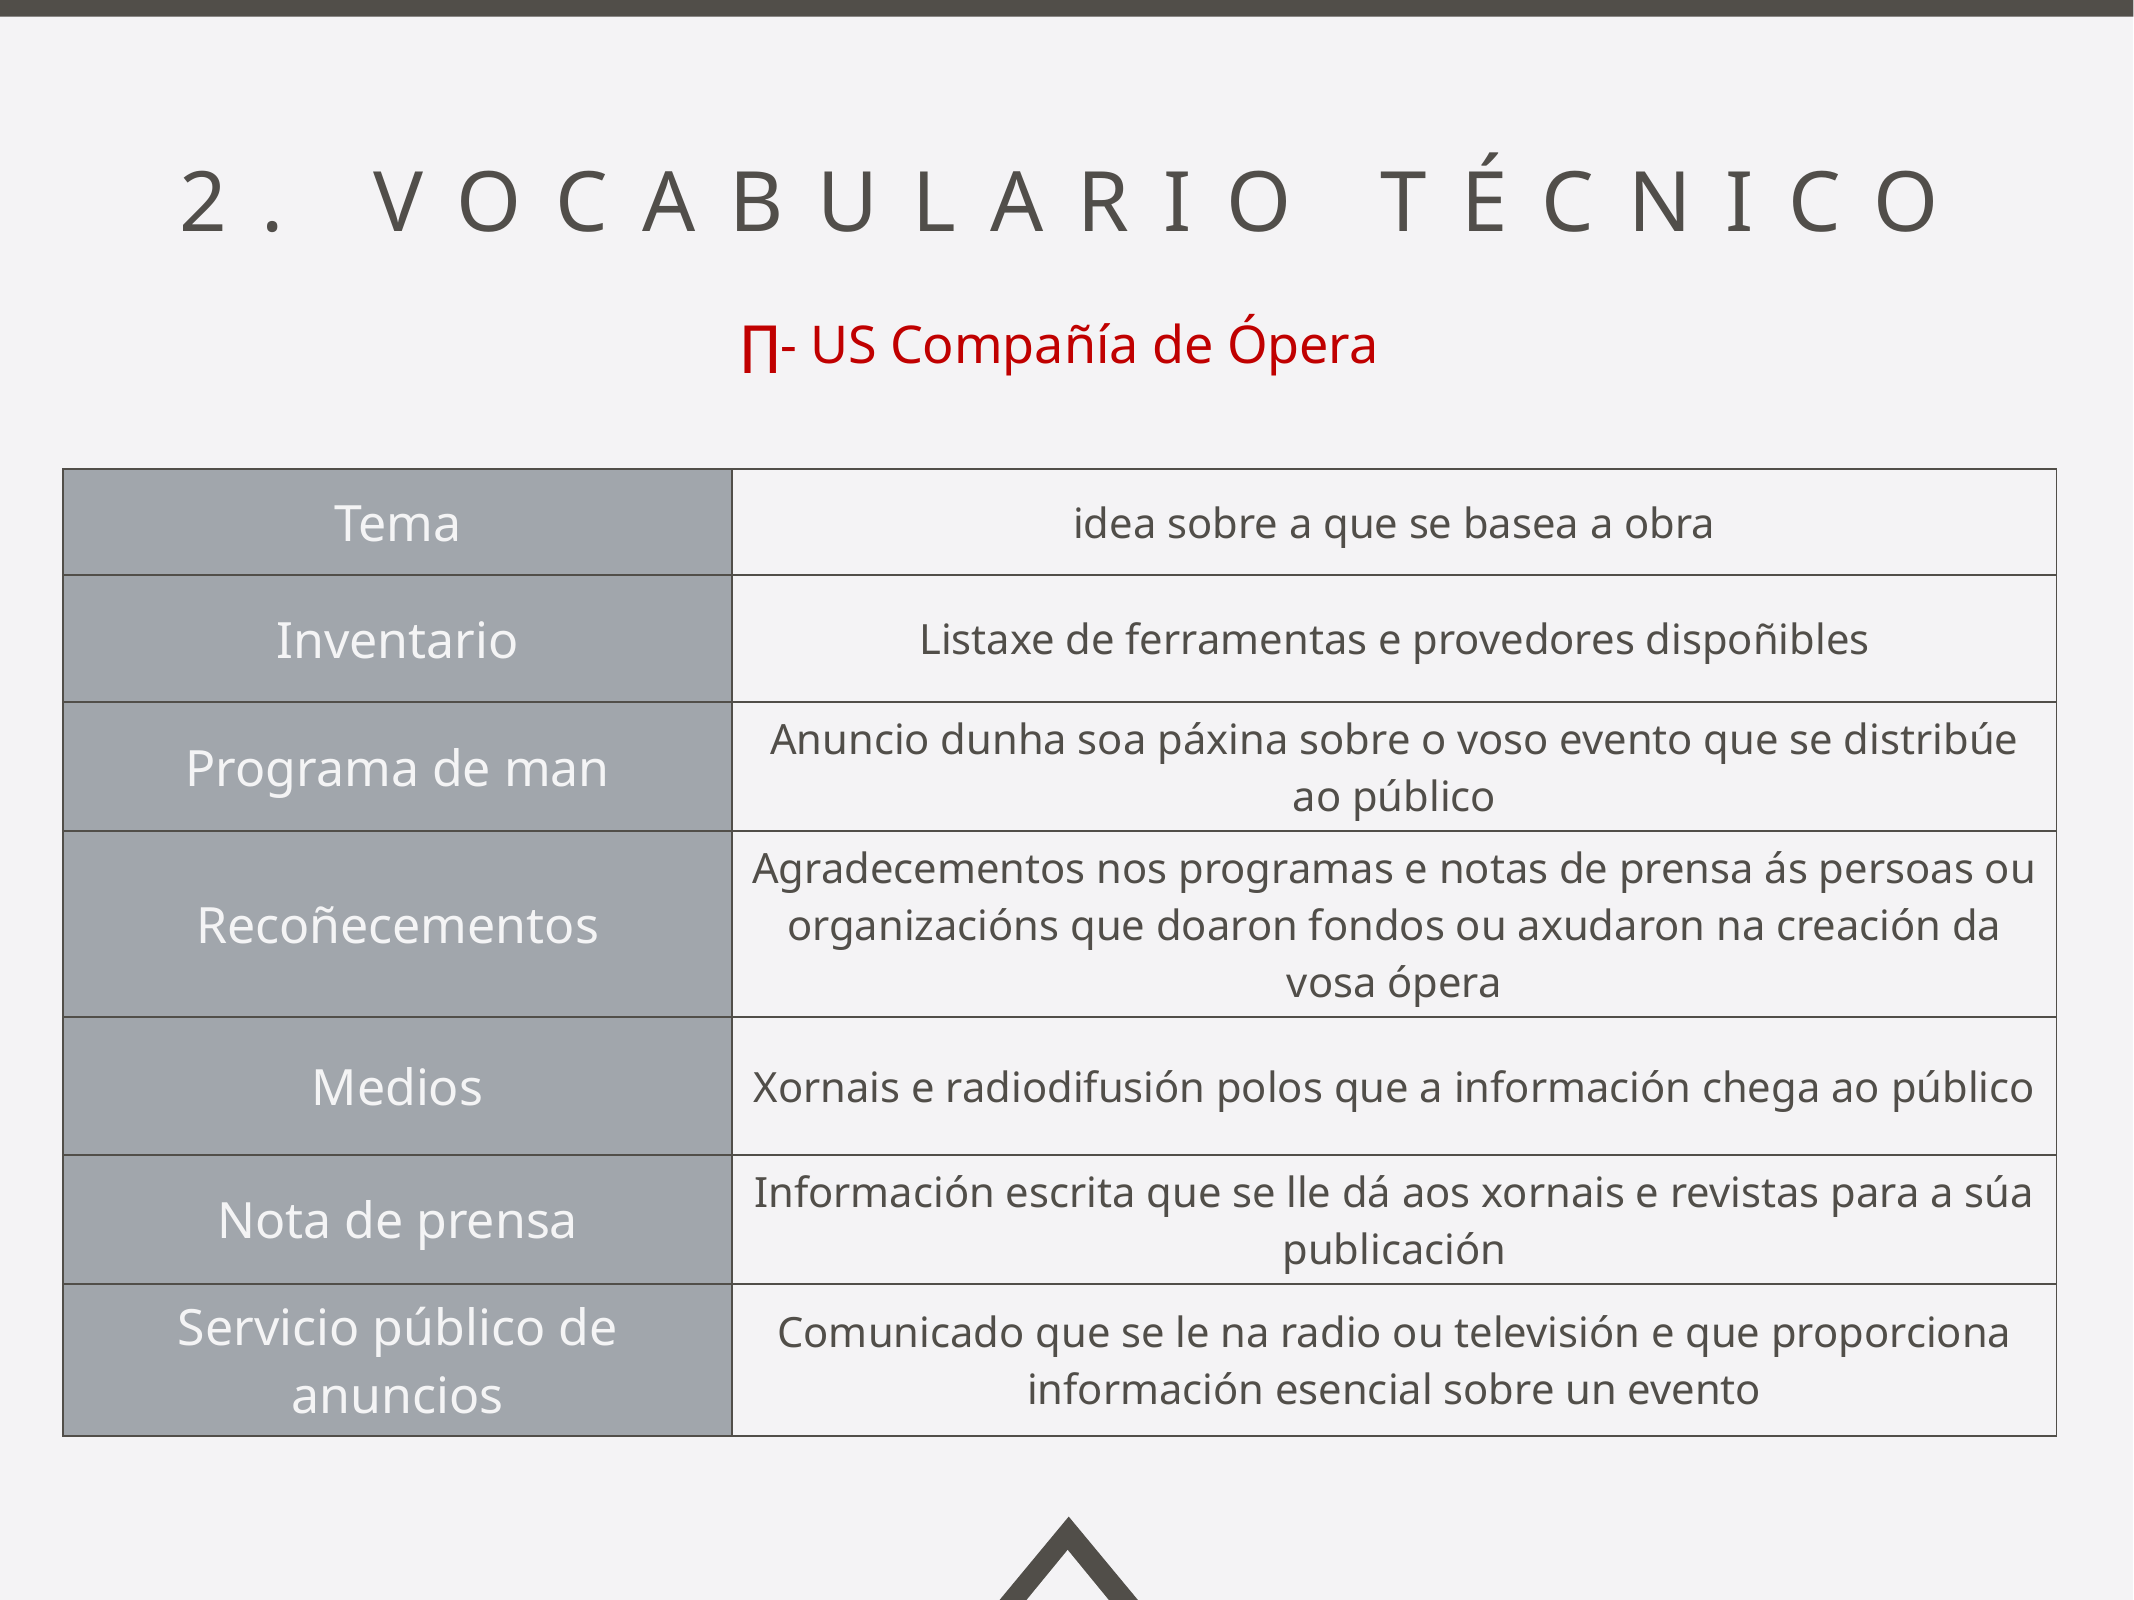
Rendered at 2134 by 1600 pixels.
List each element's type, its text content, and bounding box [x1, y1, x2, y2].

table_header idea sobre a que se basea a obra [733, 470, 2056, 574]
text_box ∏- US Compañía de Ópera [420, 303, 1700, 371]
table_cell Servicio público de anuncios [64, 1285, 731, 1435]
text_box 2. Vocabulario técnico [105, 140, 2014, 306]
table_cell Medios [64, 1018, 731, 1154]
table_cell Xornais e radiodifusión polos que a información chega ao público [733, 1018, 2056, 1154]
table_cell Nota de prensa [64, 1156, 731, 1283]
table_header Tema [64, 470, 731, 574]
table_cell Programa de man [64, 703, 731, 830]
table_cell Agradecementos nos programas e notas de prensa ás persoas ou organizacións que doaron fondos ou axudaron na creación da vosa ópera [733, 832, 2056, 1016]
table_cell Comunicado que se le na radio ou televisión e que proporciona información esencial sobre un evento [733, 1285, 2056, 1435]
table_cell Anuncio dunha soa páxina sobre o voso evento que se distribúe ao público [733, 703, 2056, 830]
table_cell Inventario [64, 576, 731, 701]
table_cell Información escrita que se lle dá aos xornais e revistas para a súa publicación [733, 1156, 2056, 1283]
table_cell Listaxe de ferramentas e provedores dispoñibles [733, 576, 2056, 701]
table_cell Recoñecementos [64, 832, 731, 1016]
